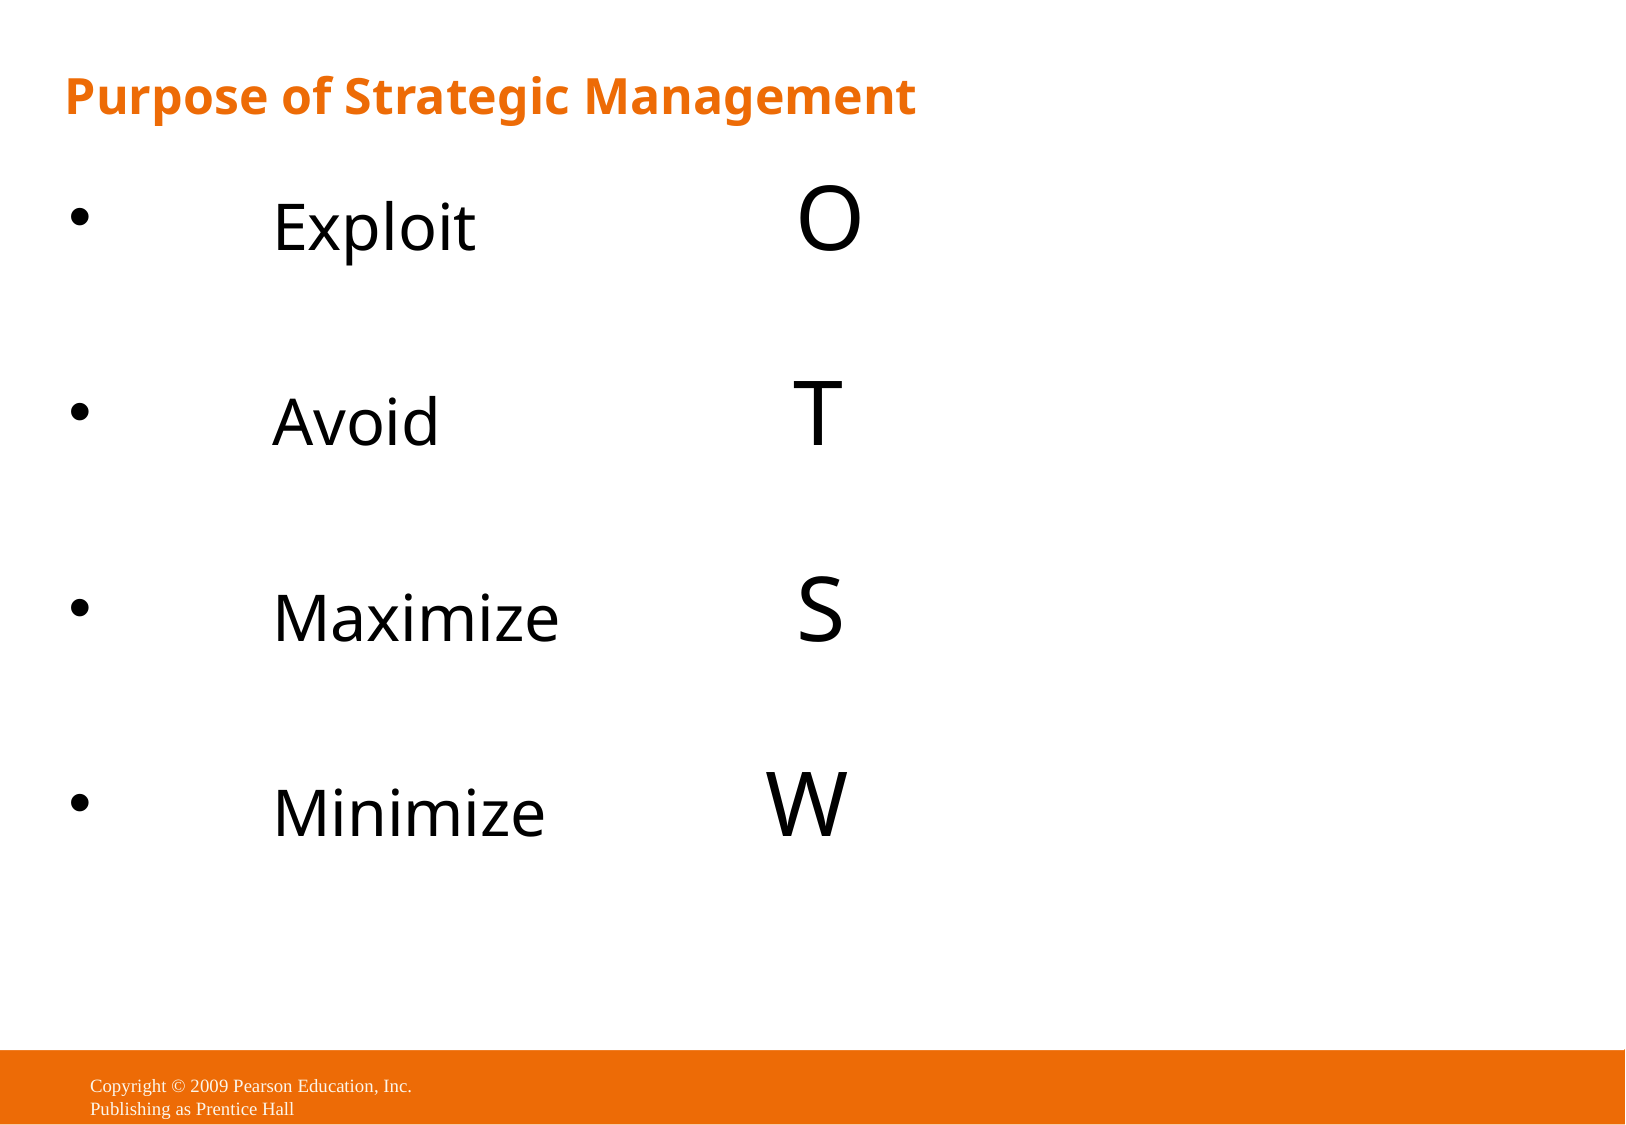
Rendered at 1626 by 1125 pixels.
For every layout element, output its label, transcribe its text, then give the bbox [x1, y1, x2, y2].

title Purpose of Strategic Management [64, 64, 1559, 255]
list Exploit O Avoid T Maximize S Minimize W [61, 166, 1526, 1001]
picture [1352, 1042, 1625, 1124]
text_box [0, 1050, 1625, 1125]
text_box Copyright © 2009 Pearson Education, Inc. Publishing as Prentice Hall [90, 1073, 980, 1119]
